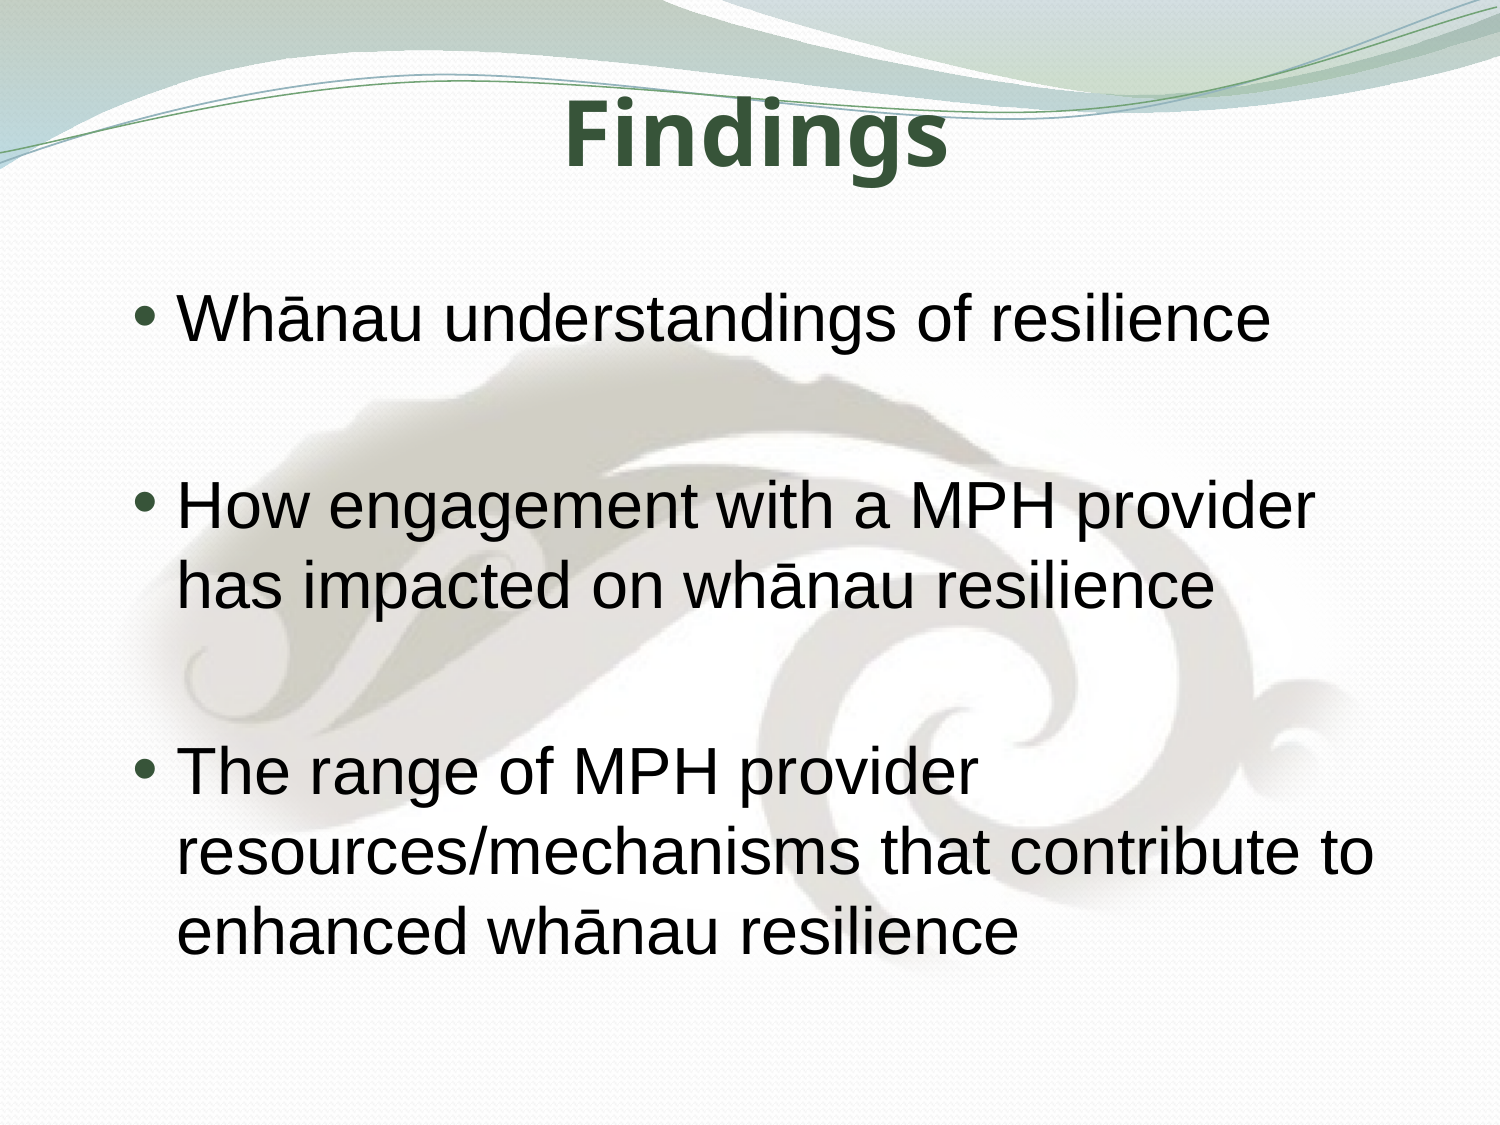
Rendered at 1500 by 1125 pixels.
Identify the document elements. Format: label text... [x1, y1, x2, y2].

list Whānau understandings of resilience How engagement with a MPH provider has impacted on whānau resilience The range of MPH provider resources/mechanisms that contribute to enhanced whānau resilience [117, 275, 1425, 1025]
title Findings [80, 54, 1431, 186]
